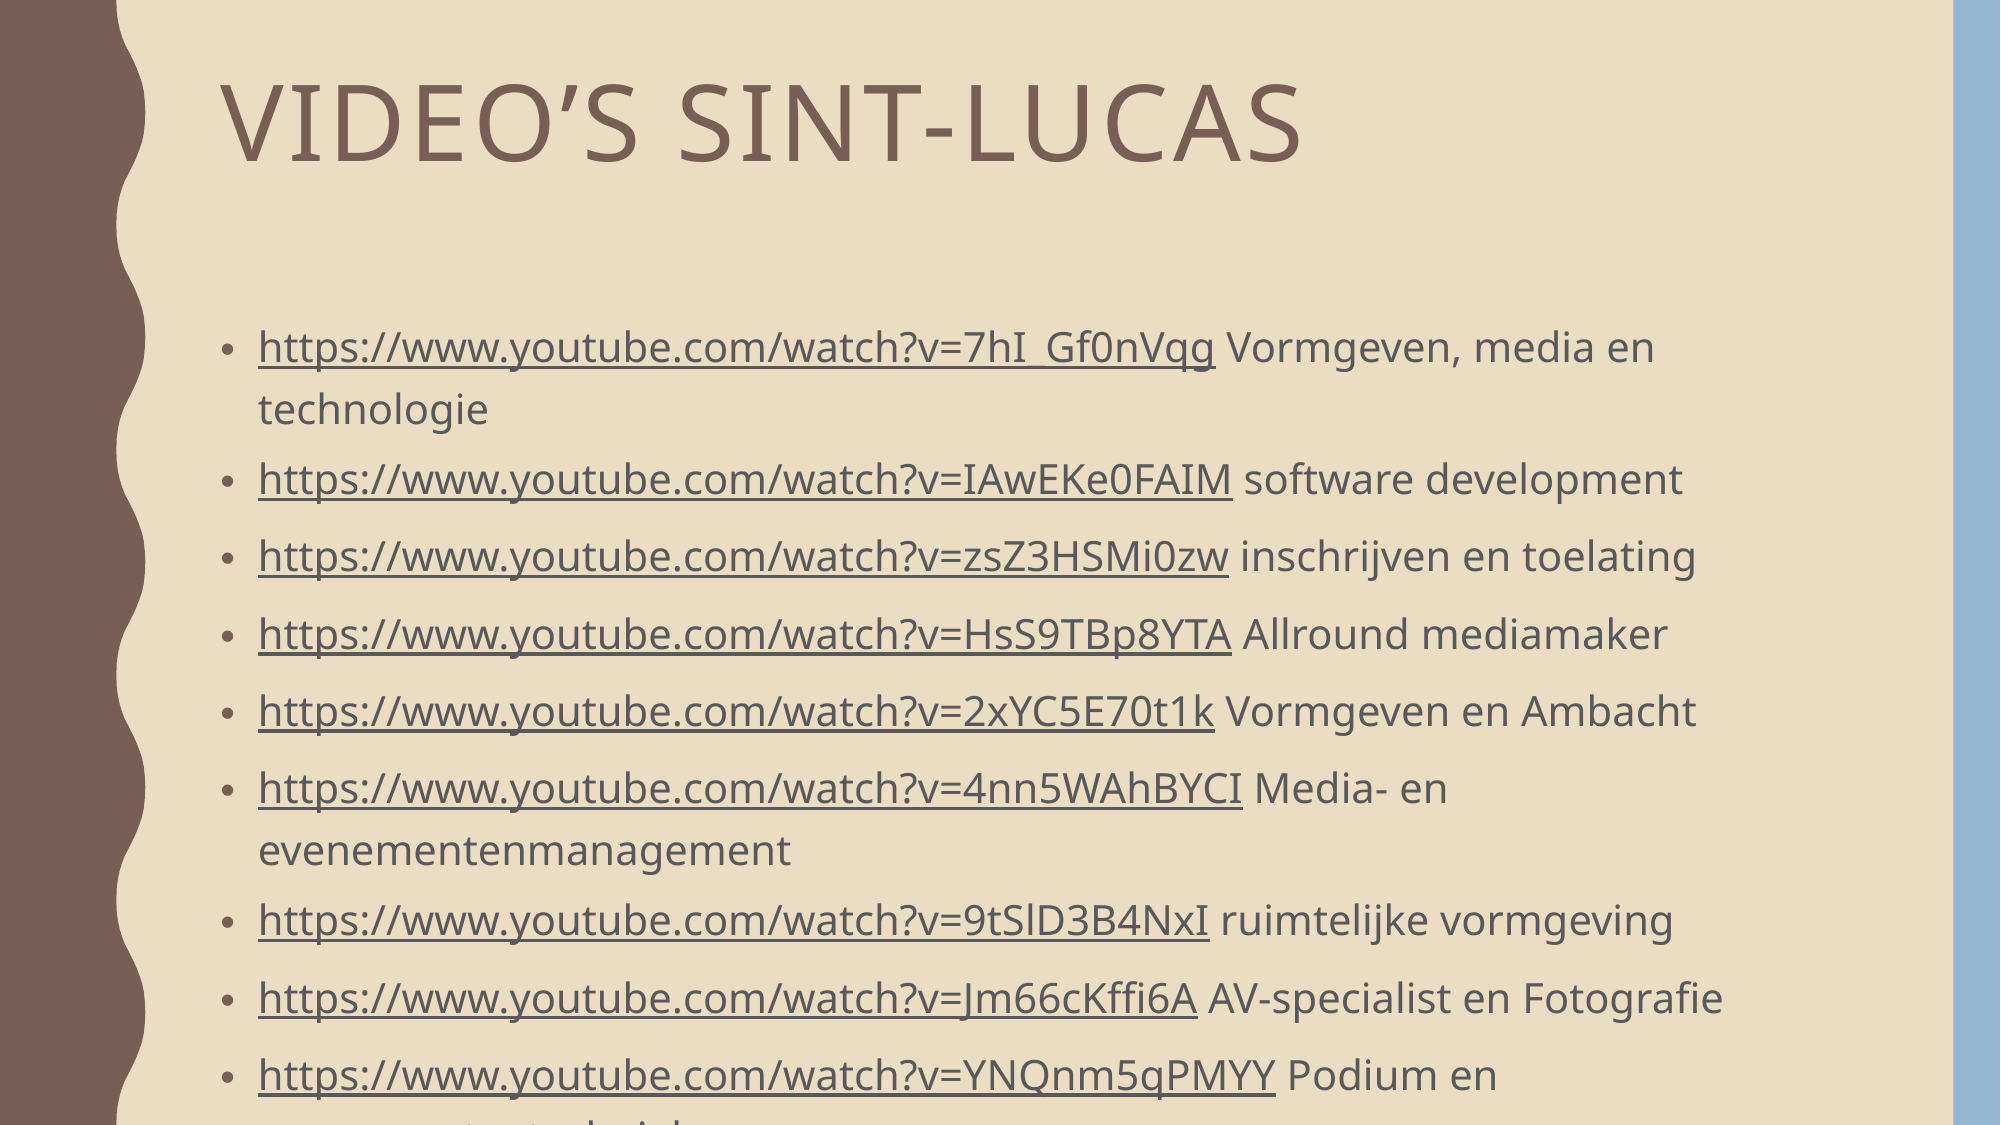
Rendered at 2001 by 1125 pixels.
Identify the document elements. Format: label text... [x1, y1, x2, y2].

title Video’s sint-lucas [205, 62, 1875, 307]
list https://www.youtube.com/watch?v=7hI_Gf0nVqg Vormgeven, media en technologie https://www.youtube.com/watch?v=IAwEKe0FAIM software development https://www.youtube.com/watch?v=zsZ3HSMi0zw inschrijven en toelating https://www.youtube.com/watch?v=HsS9TBp8YTA Allround mediamaker https://www.youtube.com/watch?v=2xYC5E70t1k Vormgeven en Ambacht https://www.youtube.com/watch?v=4nn5WAhBYCI Media- en evenementenmanagement https://www.youtube.com/watch?v=9tSlD3B4NxI ruimtelijke vormgeving https://www.youtube.com/watch?v=Jm66cKffi6A AV-specialist en Fotografie https://www.youtube.com/watch?v=YNQnm5qPMYY Podium en evenemententechniek [205, 307, 1875, 1079]
